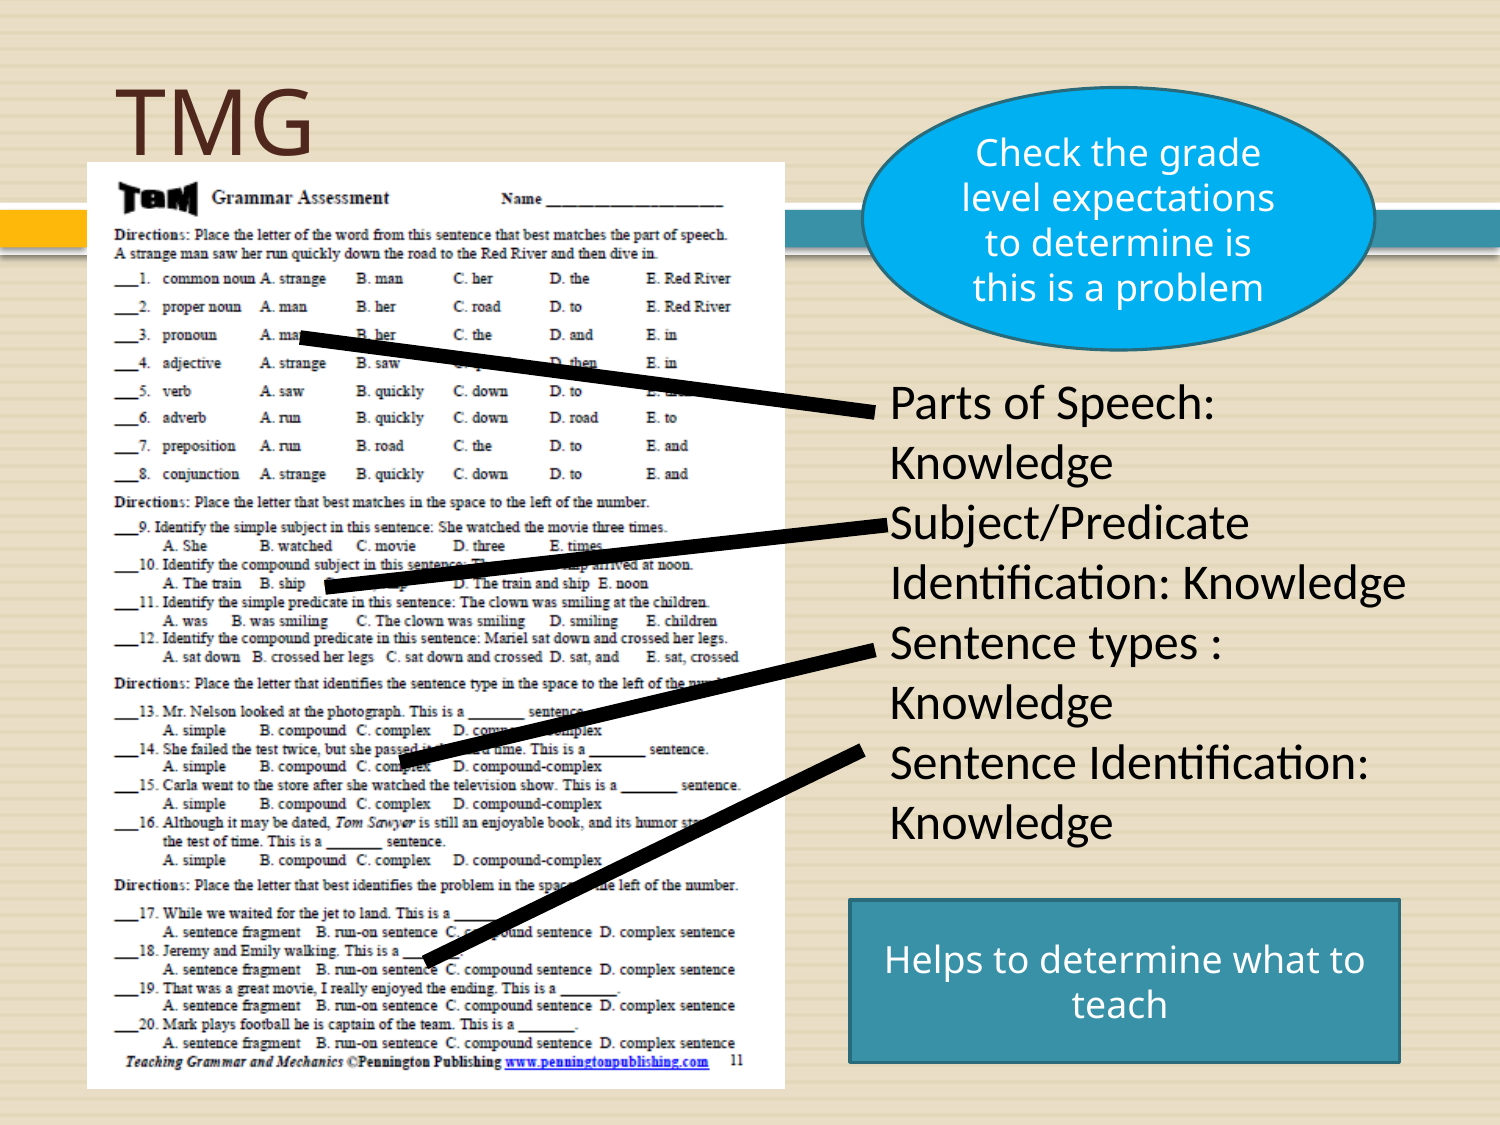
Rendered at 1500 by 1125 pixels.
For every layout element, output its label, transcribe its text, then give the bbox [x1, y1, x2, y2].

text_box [424, 749, 863, 963]
text_box Helps to determine what to teach [848, 898, 1401, 1064]
text_box Check the grade level expectations to determine is this is a problem [860, 85, 1377, 352]
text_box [399, 649, 876, 763]
picture [87, 162, 785, 1090]
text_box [324, 524, 888, 588]
text_box Parts of Speech: Knowledge Subject/Predicate Identification: Knowledge Sentence types : Knowledge Sentence Identification: Knowledge [875, 362, 1450, 858]
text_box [299, 337, 876, 413]
title TMG [100, 37, 1439, 201]
